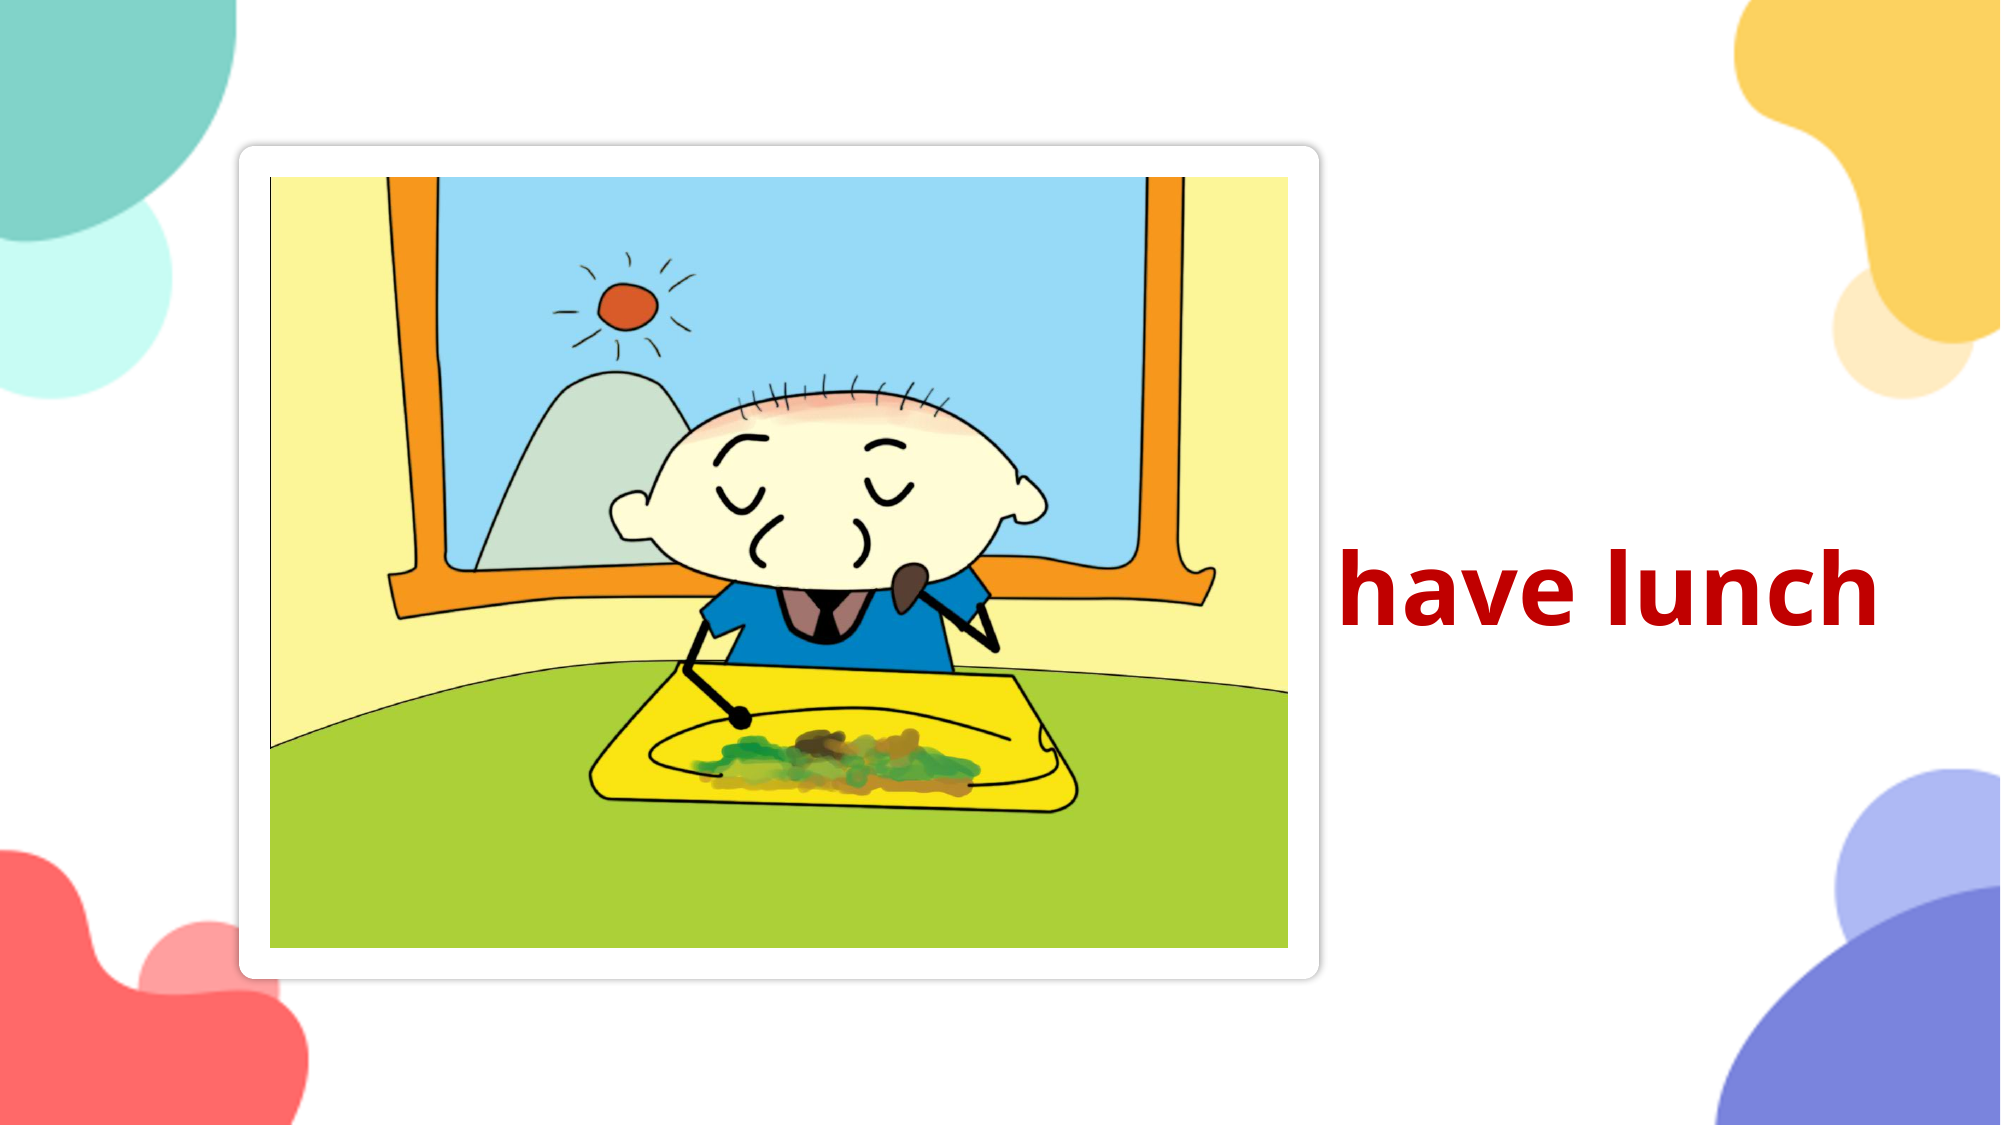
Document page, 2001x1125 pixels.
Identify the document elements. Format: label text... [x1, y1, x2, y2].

picture [0, 0, 2001, 1125]
text_box have lunch [1320, 517, 2000, 653]
